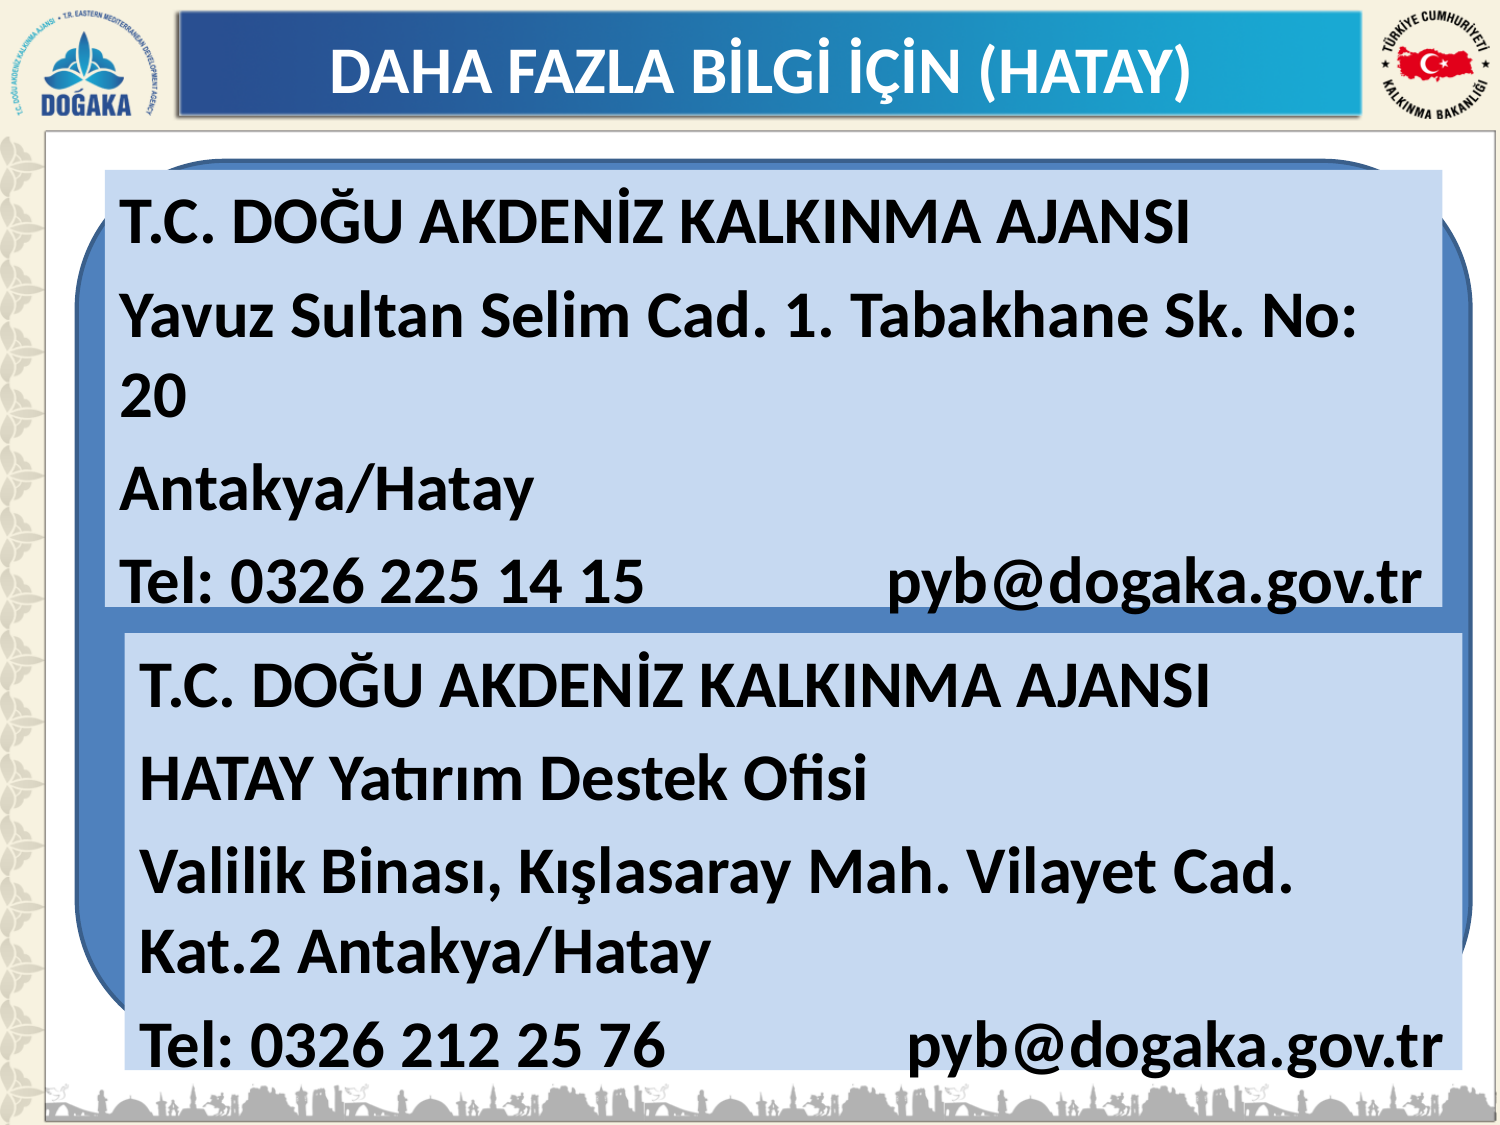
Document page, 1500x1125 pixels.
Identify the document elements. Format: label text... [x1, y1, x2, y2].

picture [0, 0, 1500, 1125]
list T.C. DOĞU AKDENİZ KALKINMA AJANSI Yavuz Sultan Selim Cad. 1. Tabakhane Sk. No: 20 Antakya/Hatay Tel: 0326 225 14 15 pyb@dogaka.gov.tr [104, 169, 1443, 607]
title DAHA FAZLA BİLGİ İÇİN (HATAY) [159, 19, 1365, 126]
text_box [169, 158, 1378, 169]
text_box [74, 219, 1473, 1011]
text_box T.C. DOĞU AKDENİZ KALKINMA AJANSI HATAY Yatırım Destek Ofisi Valilik Binası, Kışlasaray Mah. Vilayet Cad. Kat.2 Antakya/Hatay Tel: 0326 212 25 76 pyb@dogaka.gov.tr [124, 633, 1463, 1071]
